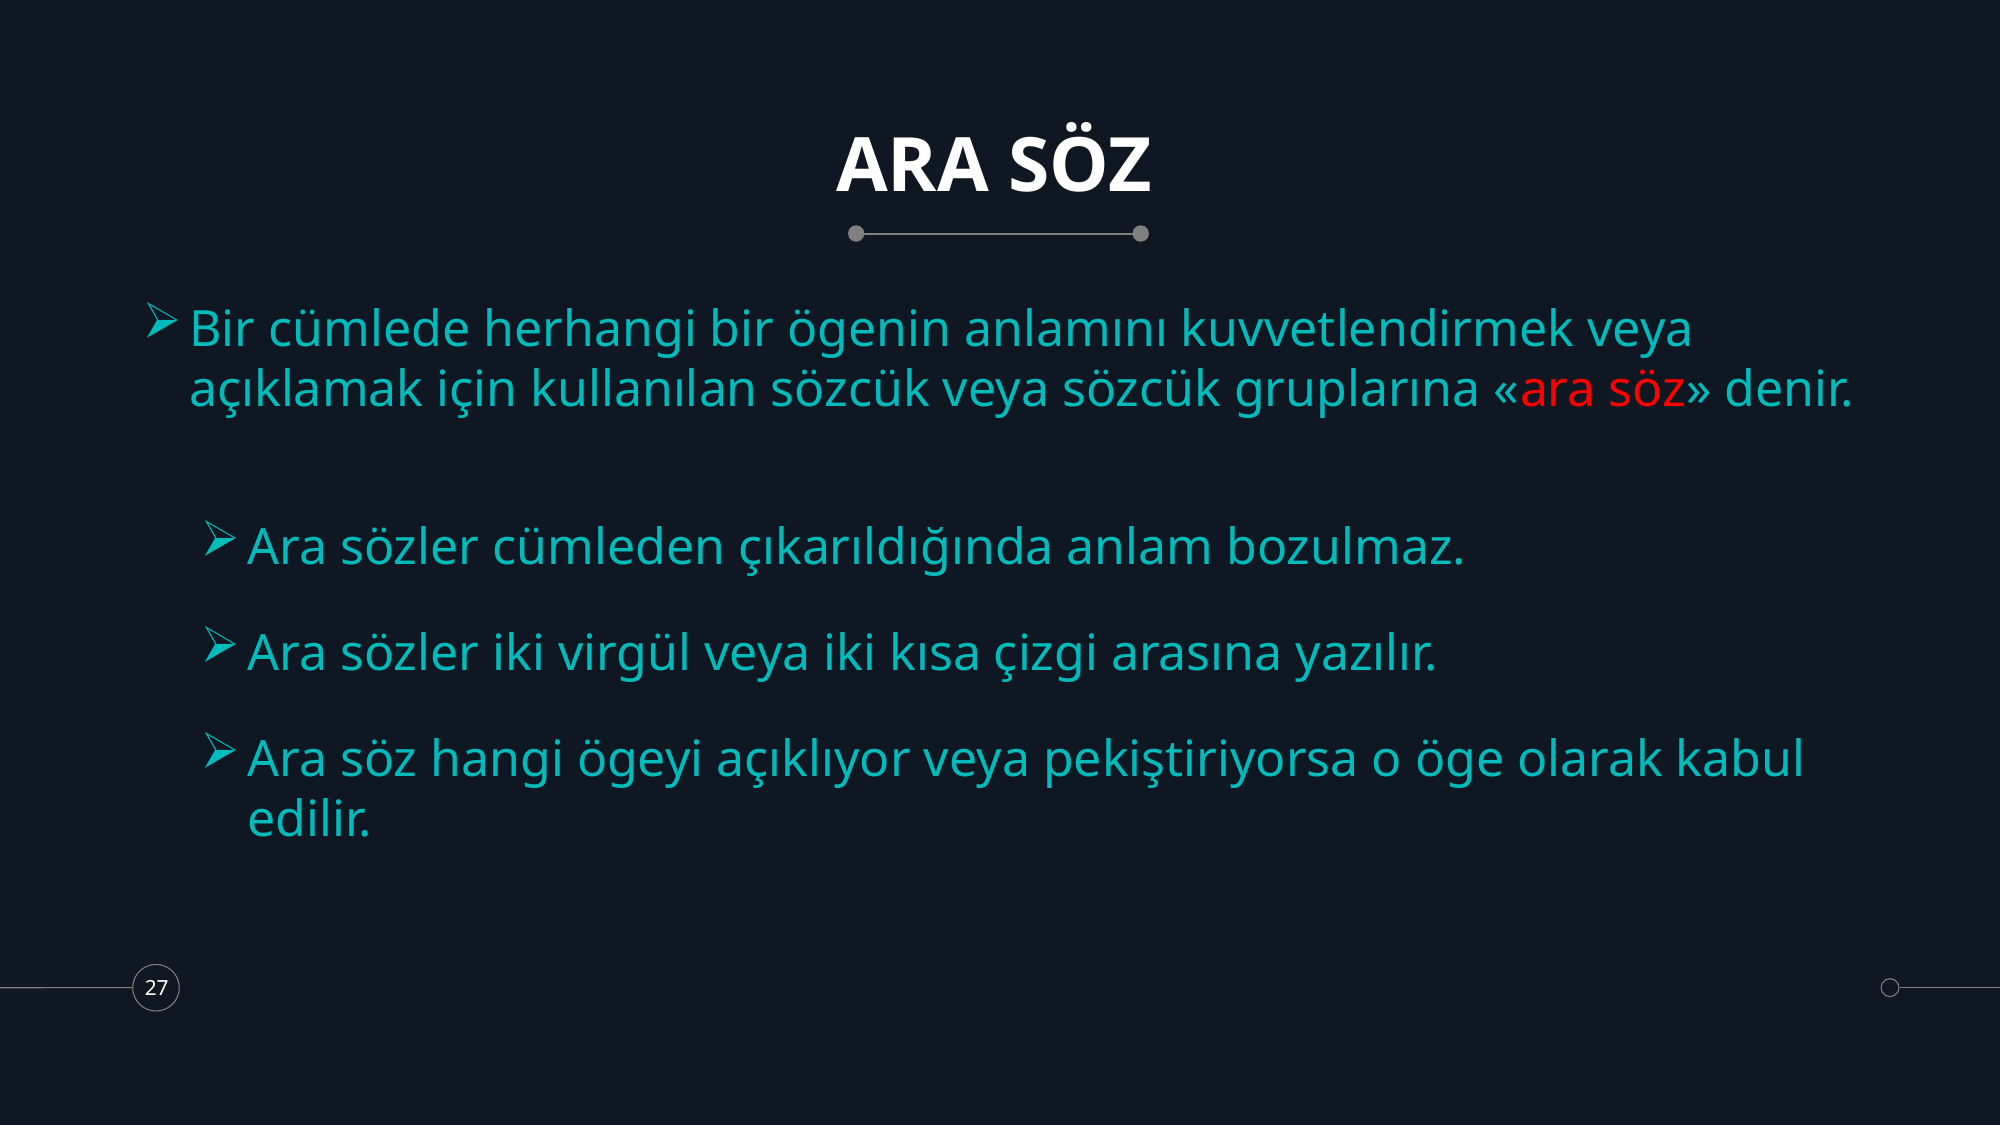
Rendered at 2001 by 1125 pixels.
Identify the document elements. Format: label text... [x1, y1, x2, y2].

text_box Bir cümlede herhangi bir ögenin anlamını kuvvetlendirmek veya açıklamak için kullanılan sözcük veya sözcük gruplarına «ara söz» denir. [127, 289, 1886, 424]
slide_number 27 [127, 964, 186, 1014]
title ARA SÖZ [345, 114, 1644, 208]
text_box Ara sözler iki virgül veya iki kısa çizgi arasına yazılır. [185, 613, 1702, 688]
text_box Ara sözler cümleden çıkarıldığında anlam bozulmaz. [185, 507, 1702, 583]
text_box Ara söz hangi ögeyi açıklıyor veya pekiştiriyorsa o öge olarak kabul edilir. [185, 718, 1825, 854]
